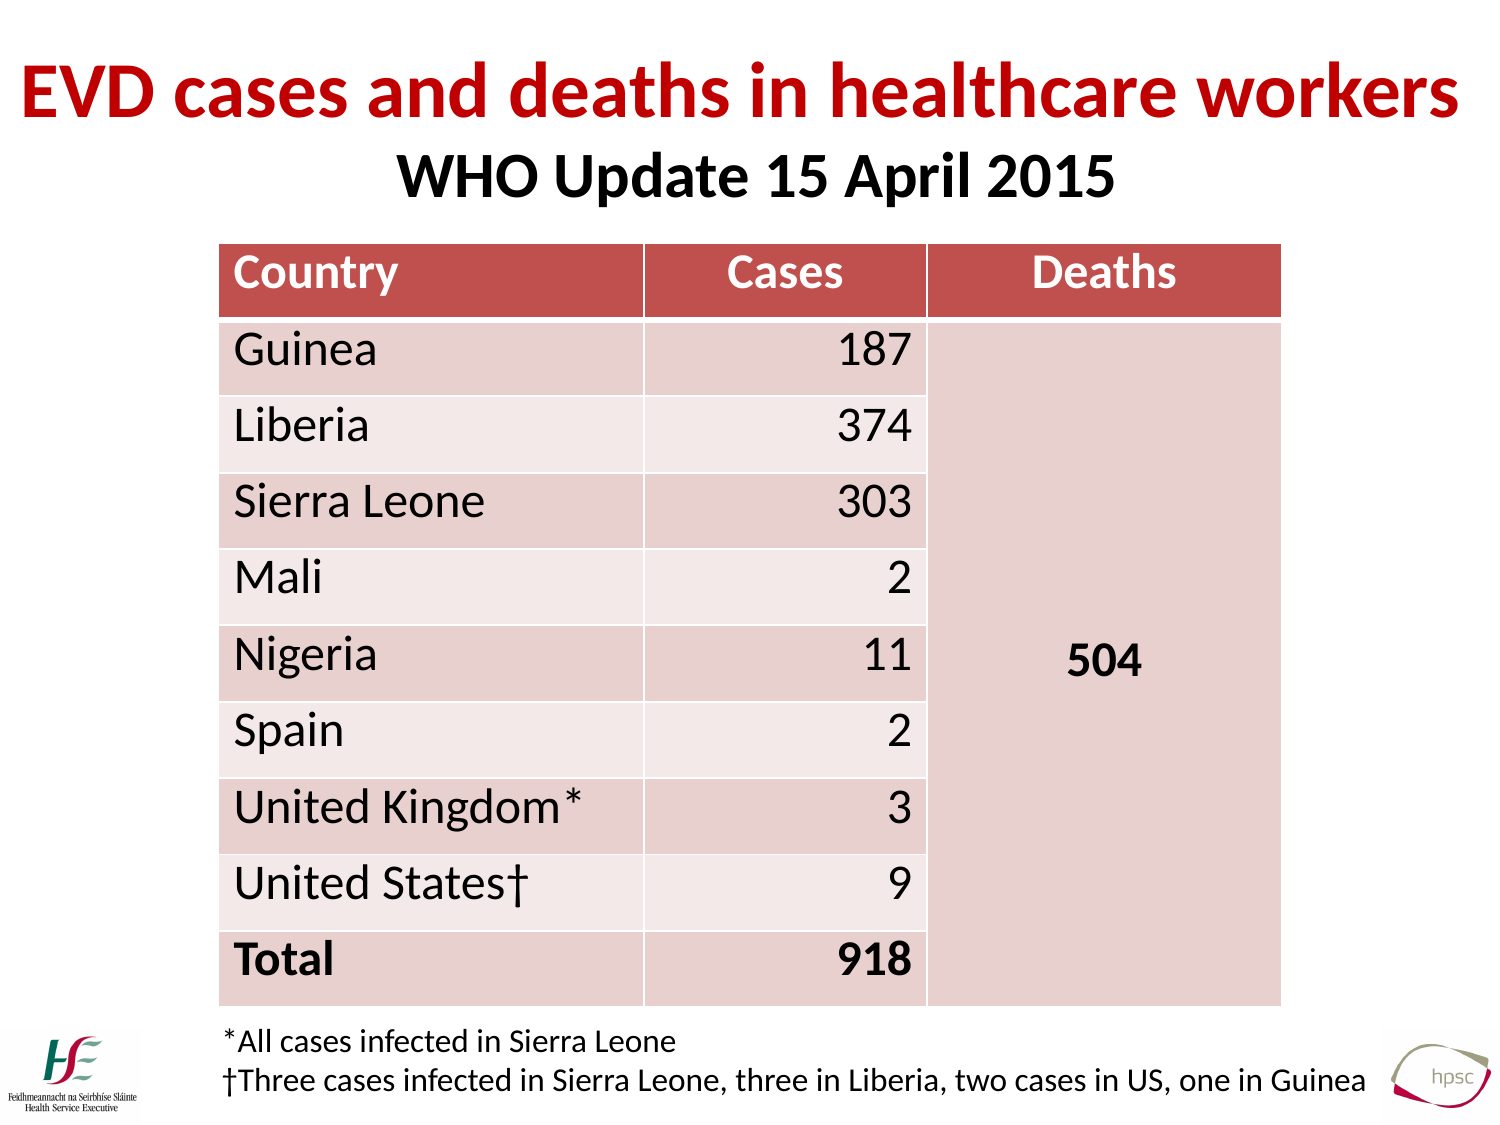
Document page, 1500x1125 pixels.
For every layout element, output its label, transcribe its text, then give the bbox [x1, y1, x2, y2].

table_cell United States† [219, 855, 643, 930]
table_cell 2 [645, 703, 926, 777]
table_cell 504 [928, 323, 1281, 1006]
table_cell Sierra Leone [219, 474, 643, 548]
table_cell Spain [219, 703, 643, 777]
table_cell 374 [645, 397, 926, 472]
table_cell 3 [645, 779, 926, 854]
table_cell Liberia [219, 397, 643, 472]
title EVD cases and deaths in healthcare workers WHO Update 15 April 2015 [0, 30, 1500, 219]
picture [1381, 1027, 1500, 1125]
table_cell 303 [645, 474, 926, 548]
table_cell 187 [645, 323, 926, 395]
table_header Deaths [928, 244, 1281, 317]
table_cell 11 [645, 626, 926, 701]
picture [0, 1029, 142, 1125]
text_box *All cases infected in Sierra Leone †Three cases infected in Sierra Leone, three in Liberia, two cases in US, one in Guinea [206, 1011, 1400, 1106]
table_header Country [219, 244, 643, 317]
table_cell United Kingdom* [219, 779, 643, 854]
table_cell Nigeria [219, 626, 643, 701]
table_cell 9 [645, 855, 926, 930]
table_cell 2 [645, 550, 926, 624]
table_cell Guinea [219, 323, 643, 395]
table_cell Mali [219, 550, 643, 624]
table_cell Total [219, 932, 643, 1006]
table_header Cases [645, 244, 926, 317]
table_cell 918 [645, 932, 926, 1006]
